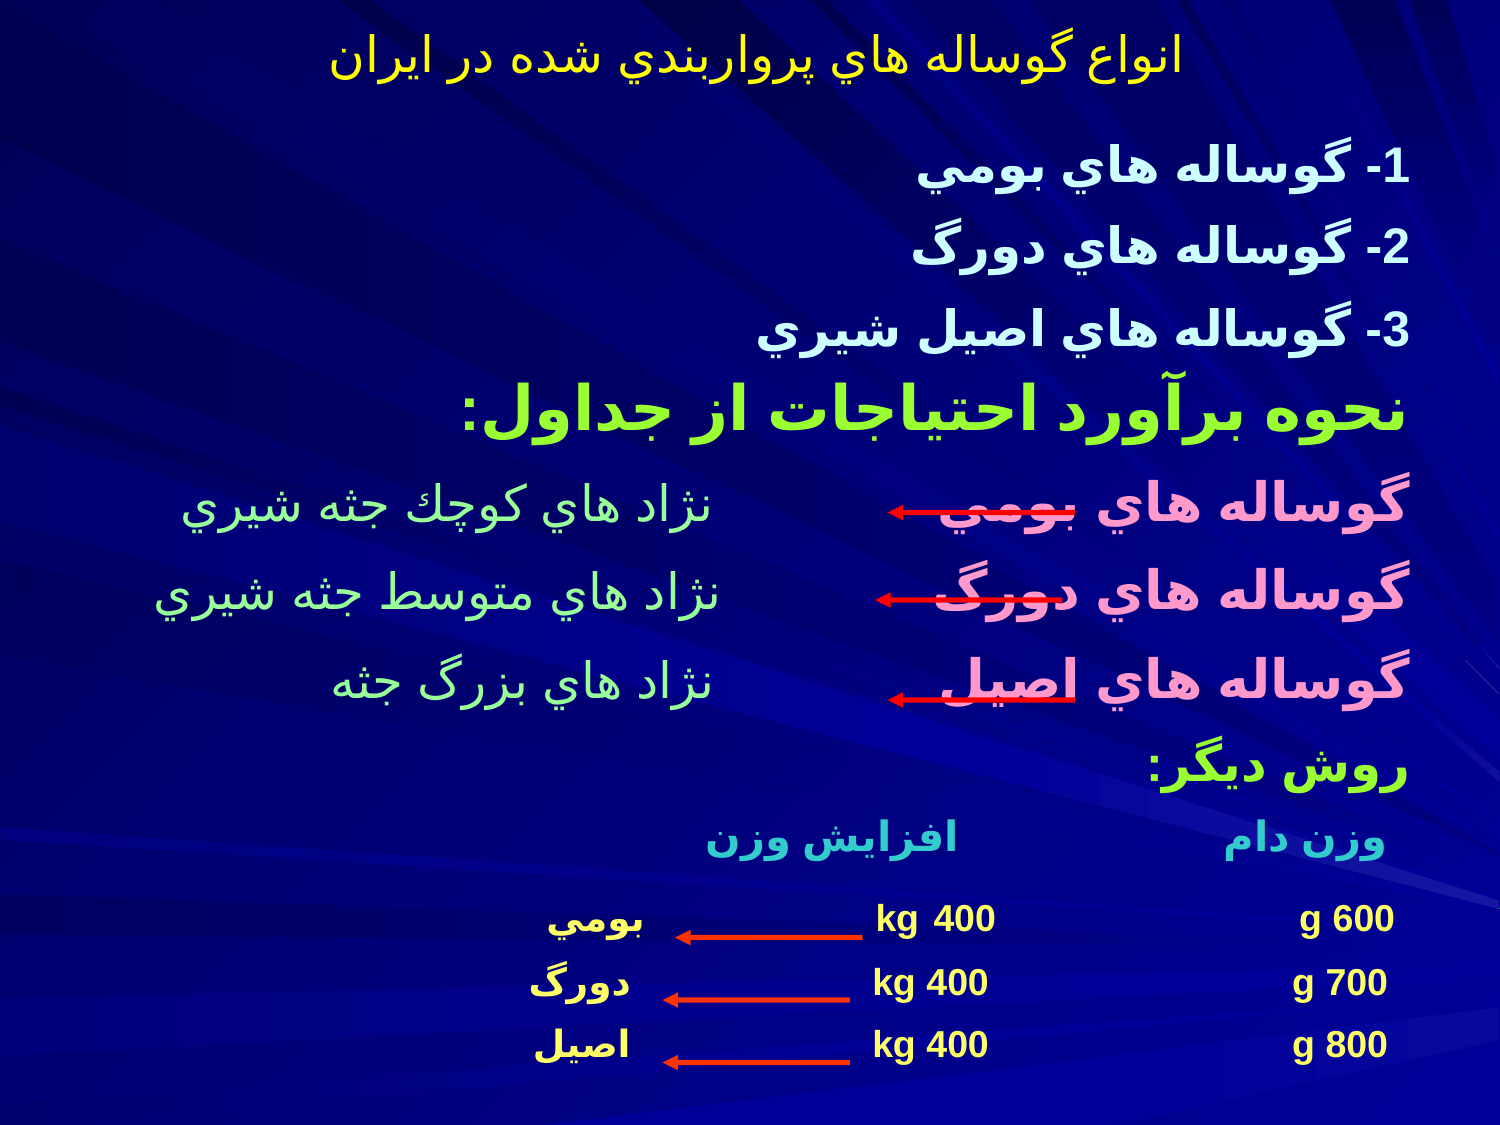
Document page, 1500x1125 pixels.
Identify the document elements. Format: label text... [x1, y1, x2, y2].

text_box [675, 931, 863, 944]
text_box [662, 993, 850, 1007]
title انواع گوساله هاي پرواربندي شده در ايران [74, 0, 1426, 105]
text_box [662, 1056, 850, 1069]
text_box [887, 693, 1075, 707]
text_box [874, 593, 1063, 607]
list 1- گوساله هاي بومي 2- گوساله هاي دورگ 3- گوساله هاي اصيل شيري نحوه برآورد احتياجات از جداول: گوساله هاي بومي نژاد هاي كوچك جثه شيري گوساله هاي دورگ نژاد هاي متوسط جثه شيري گوساله هاي اصيل نژاد هاي بزرگ جثه روش ديگر: وزن دام افزايش وزن kg 400 g 600 بومي kg 400 g 700 دورگ kg 400 g 800 اصيل [74, 112, 1426, 1125]
text_box [887, 506, 1075, 519]
